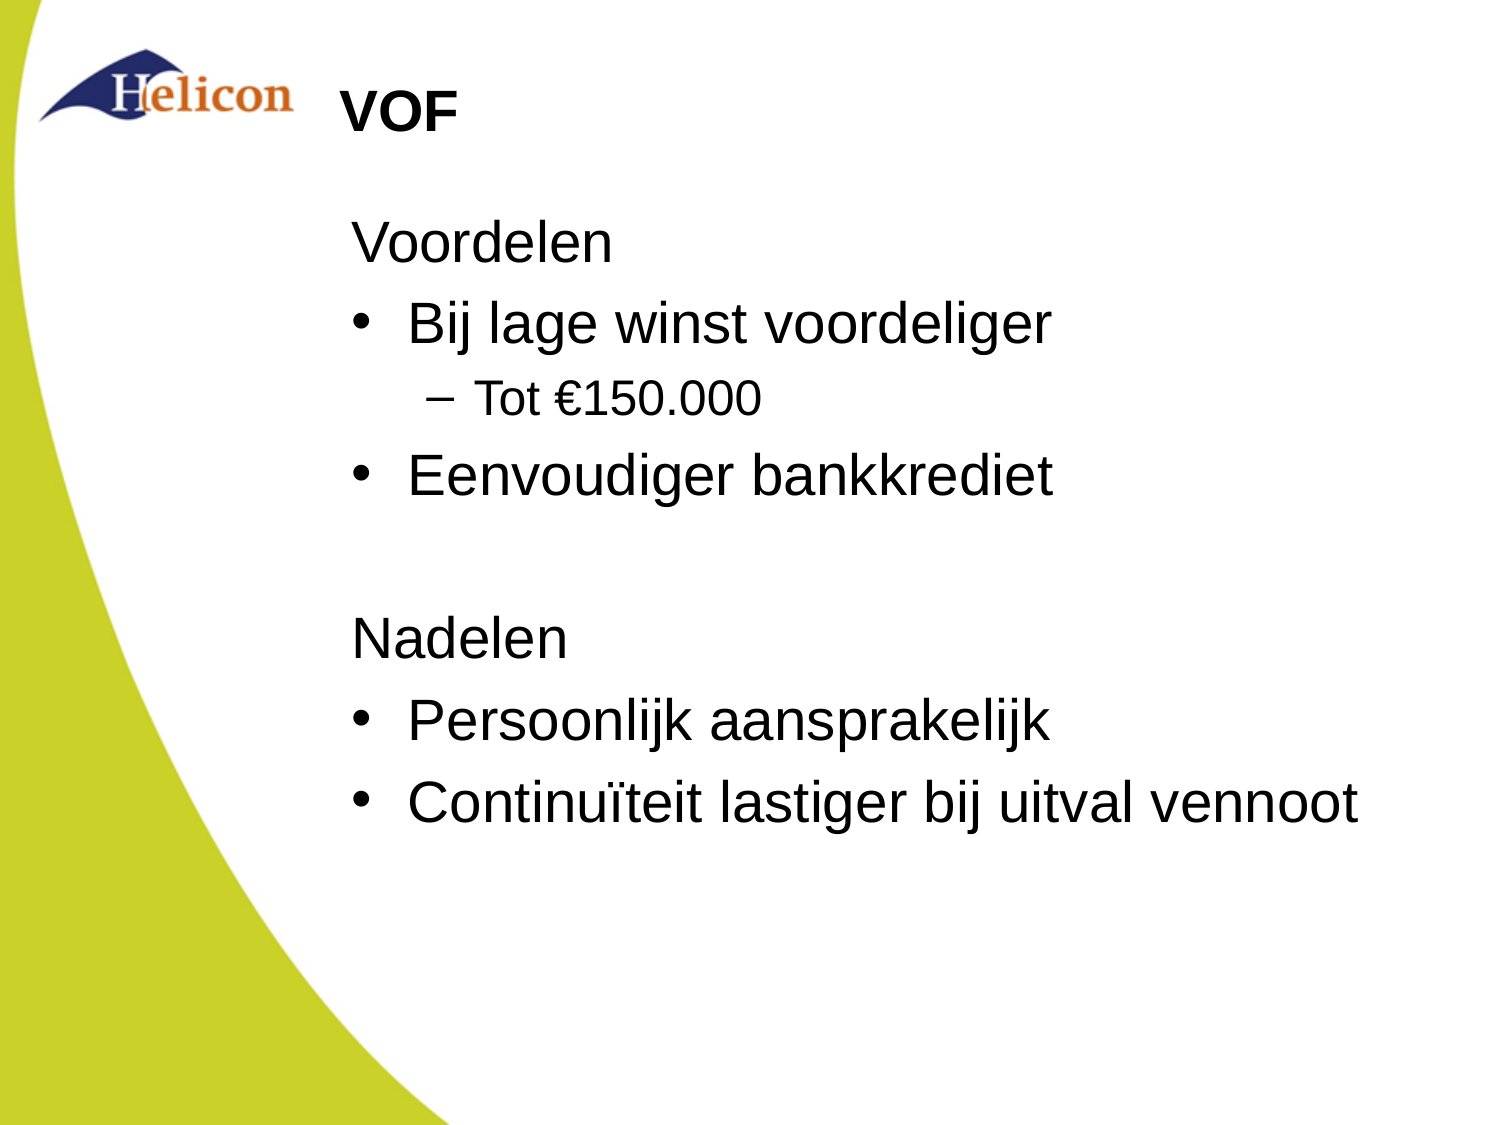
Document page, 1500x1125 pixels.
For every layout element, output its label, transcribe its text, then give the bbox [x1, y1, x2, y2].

title VOF [324, 54, 1415, 161]
picture [0, 0, 1500, 1125]
list Voordelen Bij lage winst voordeliger Tot €150.000 Eenvoudiger bankkrediet Nadelen Persoonlijk aansprakelijk Continuïteit lastiger bij uitval vennoot [336, 196, 1425, 1005]
